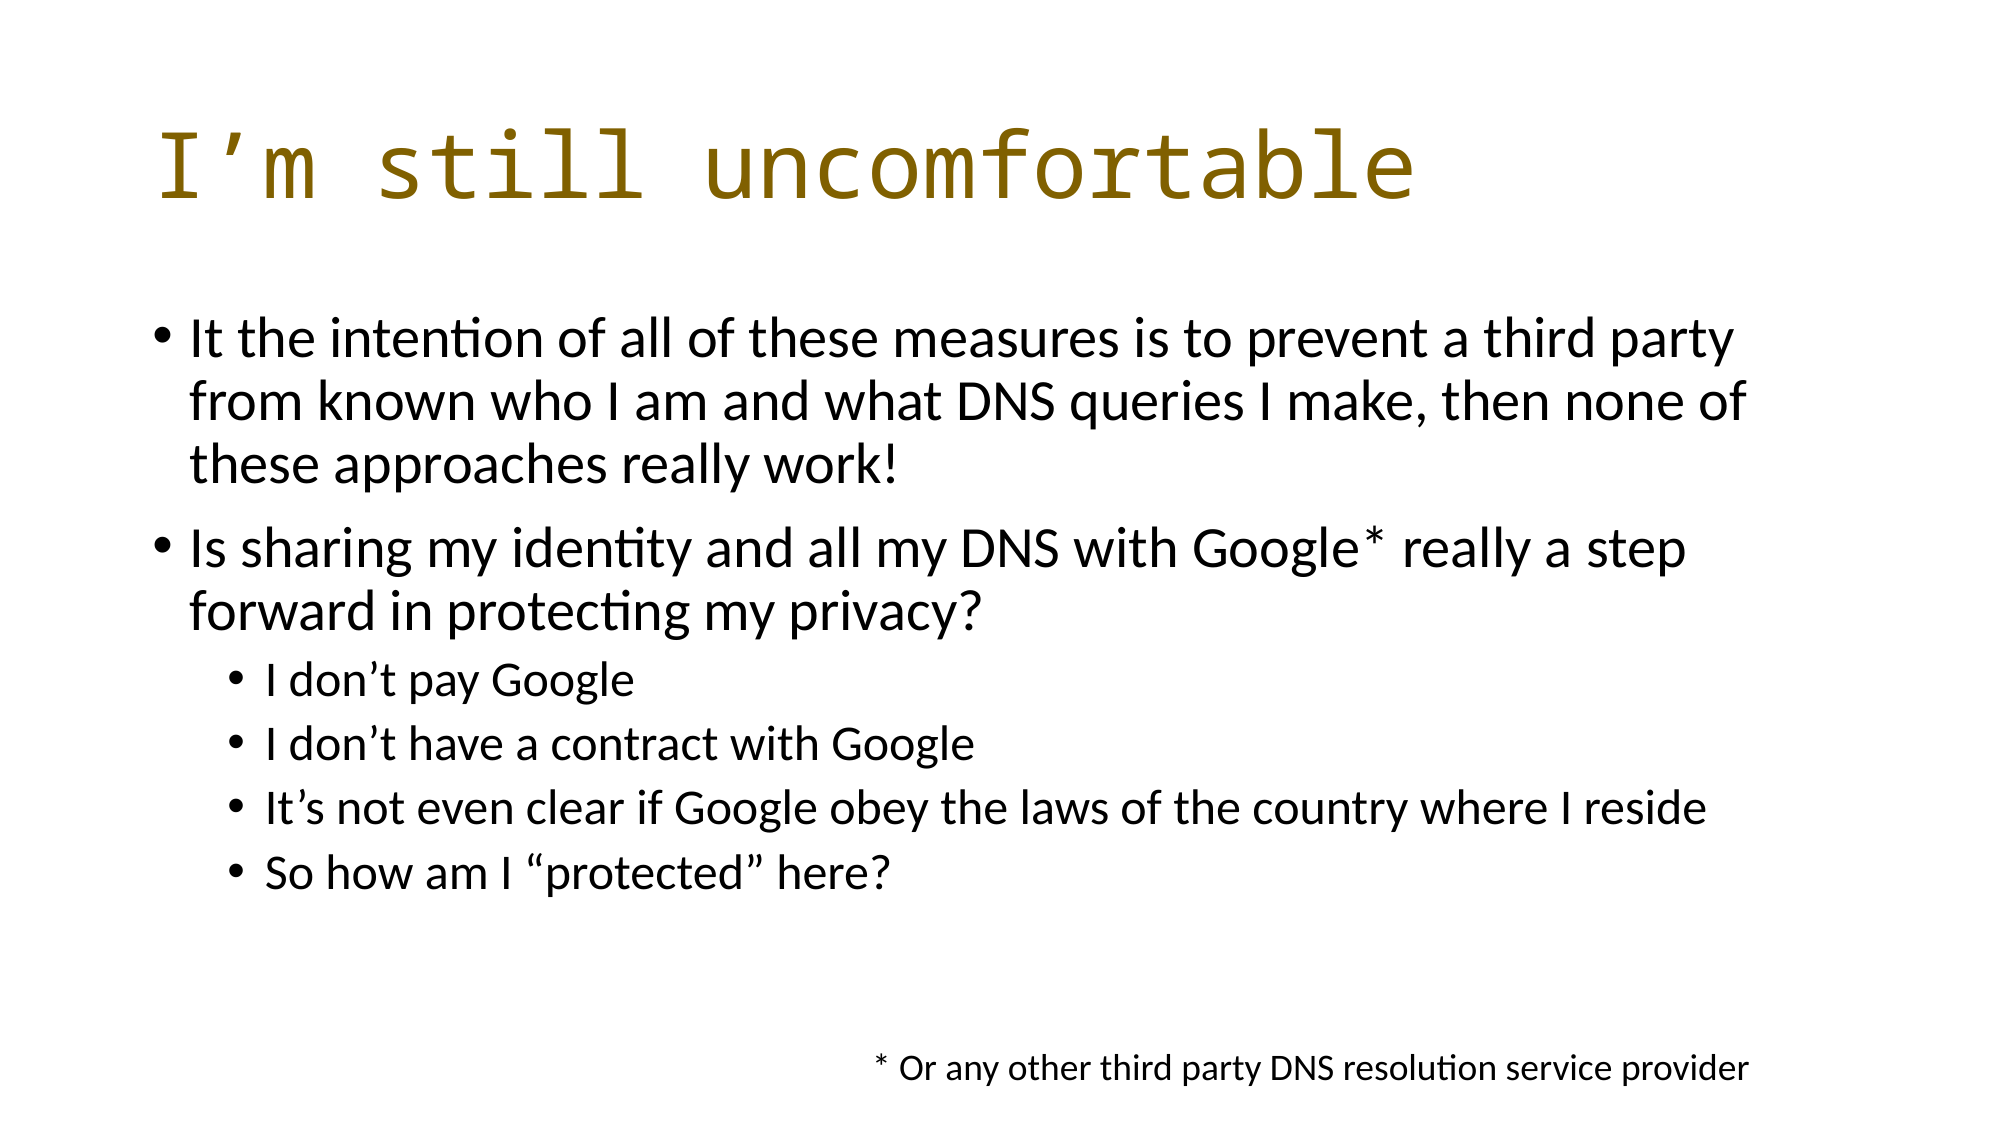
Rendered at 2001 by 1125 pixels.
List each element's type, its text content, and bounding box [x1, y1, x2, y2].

list It the intention of all of these measures is to prevent a third party from known who I am and what DNS queries I make, then none of these approaches really work! Is sharing my identity and all my DNS with Google* really a step forward in protecting my privacy? I don’t pay Google I don’t have a contract with Google It’s not even clear if Google obey the laws of the country where I reside So how am I “protected” here? [137, 299, 1863, 1014]
title I’m still uncomfortable [137, 59, 1863, 278]
text_box * Or any other third party DNS resolution service provider [857, 1035, 1766, 1096]
